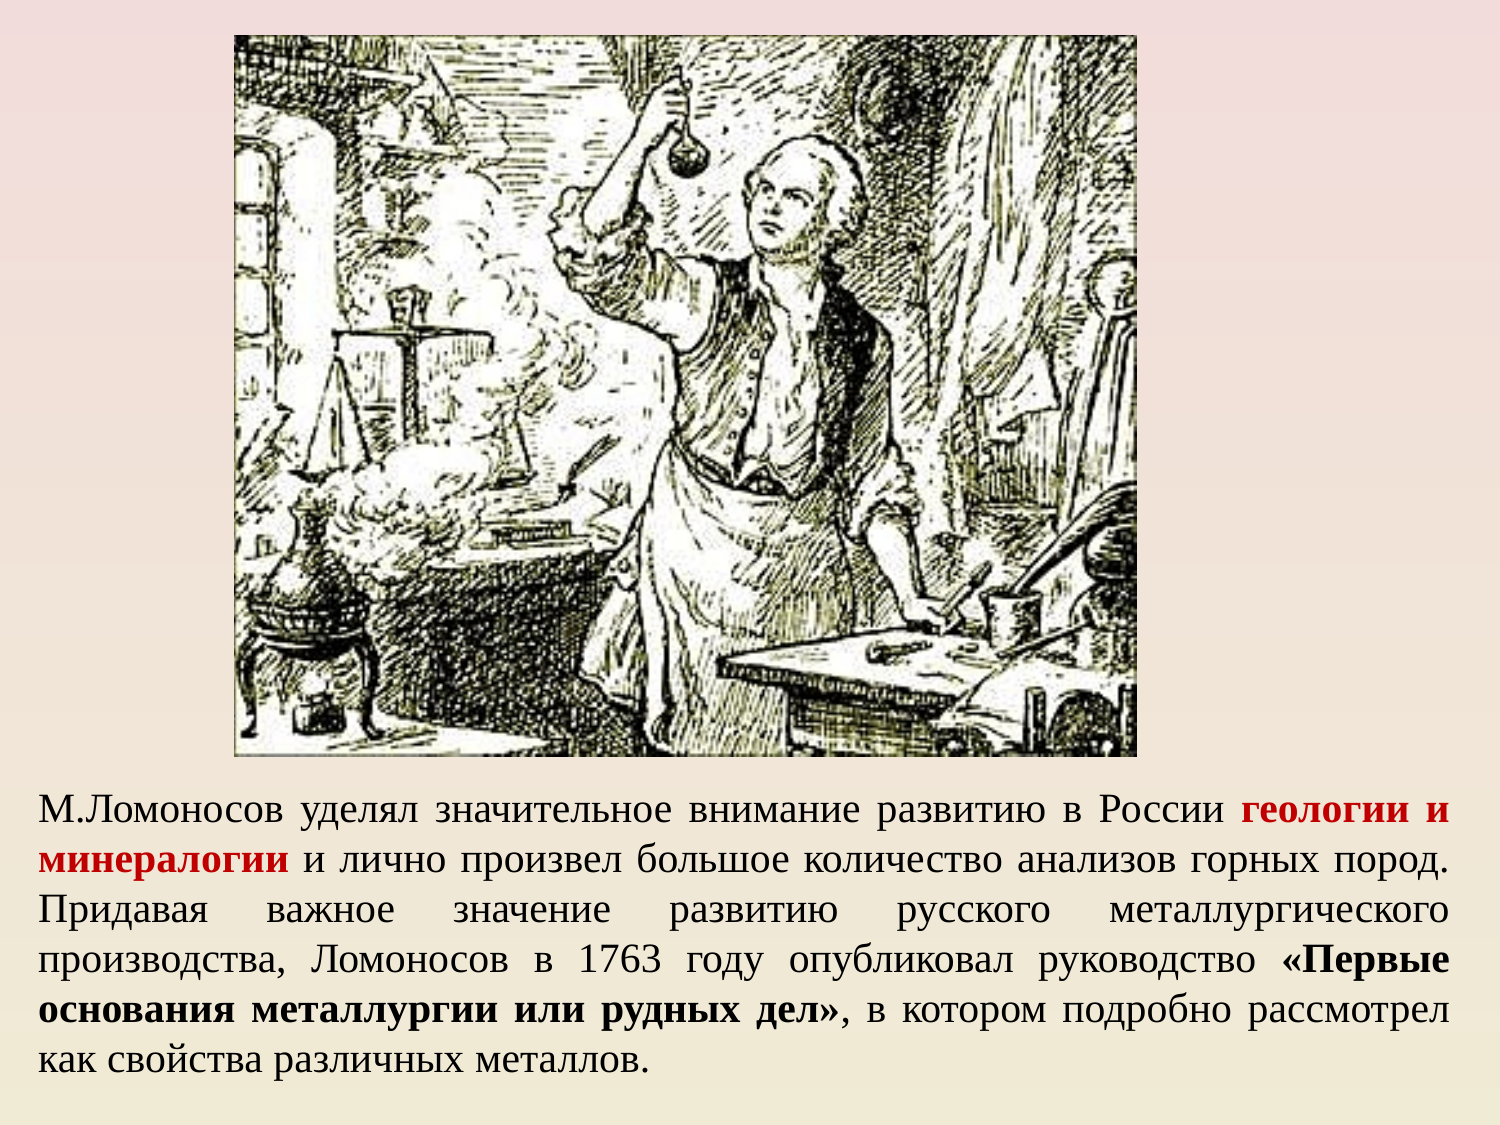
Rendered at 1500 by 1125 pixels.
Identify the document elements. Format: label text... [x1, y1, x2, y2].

text_box М.Ломоносов уделял значительное внимание развитию в России геологии и минералогии и лично произвел большое количество анализов горных пород. Придавая важное значение развитию русского металлургического производства, Ломоносов в 1763 году опубликовал руководство «Первые основания металлургии или рудных дел», в котором подробно рассмотрел как свойства различных металлов. [23, 773, 1465, 1089]
picture [234, 34, 1137, 758]
